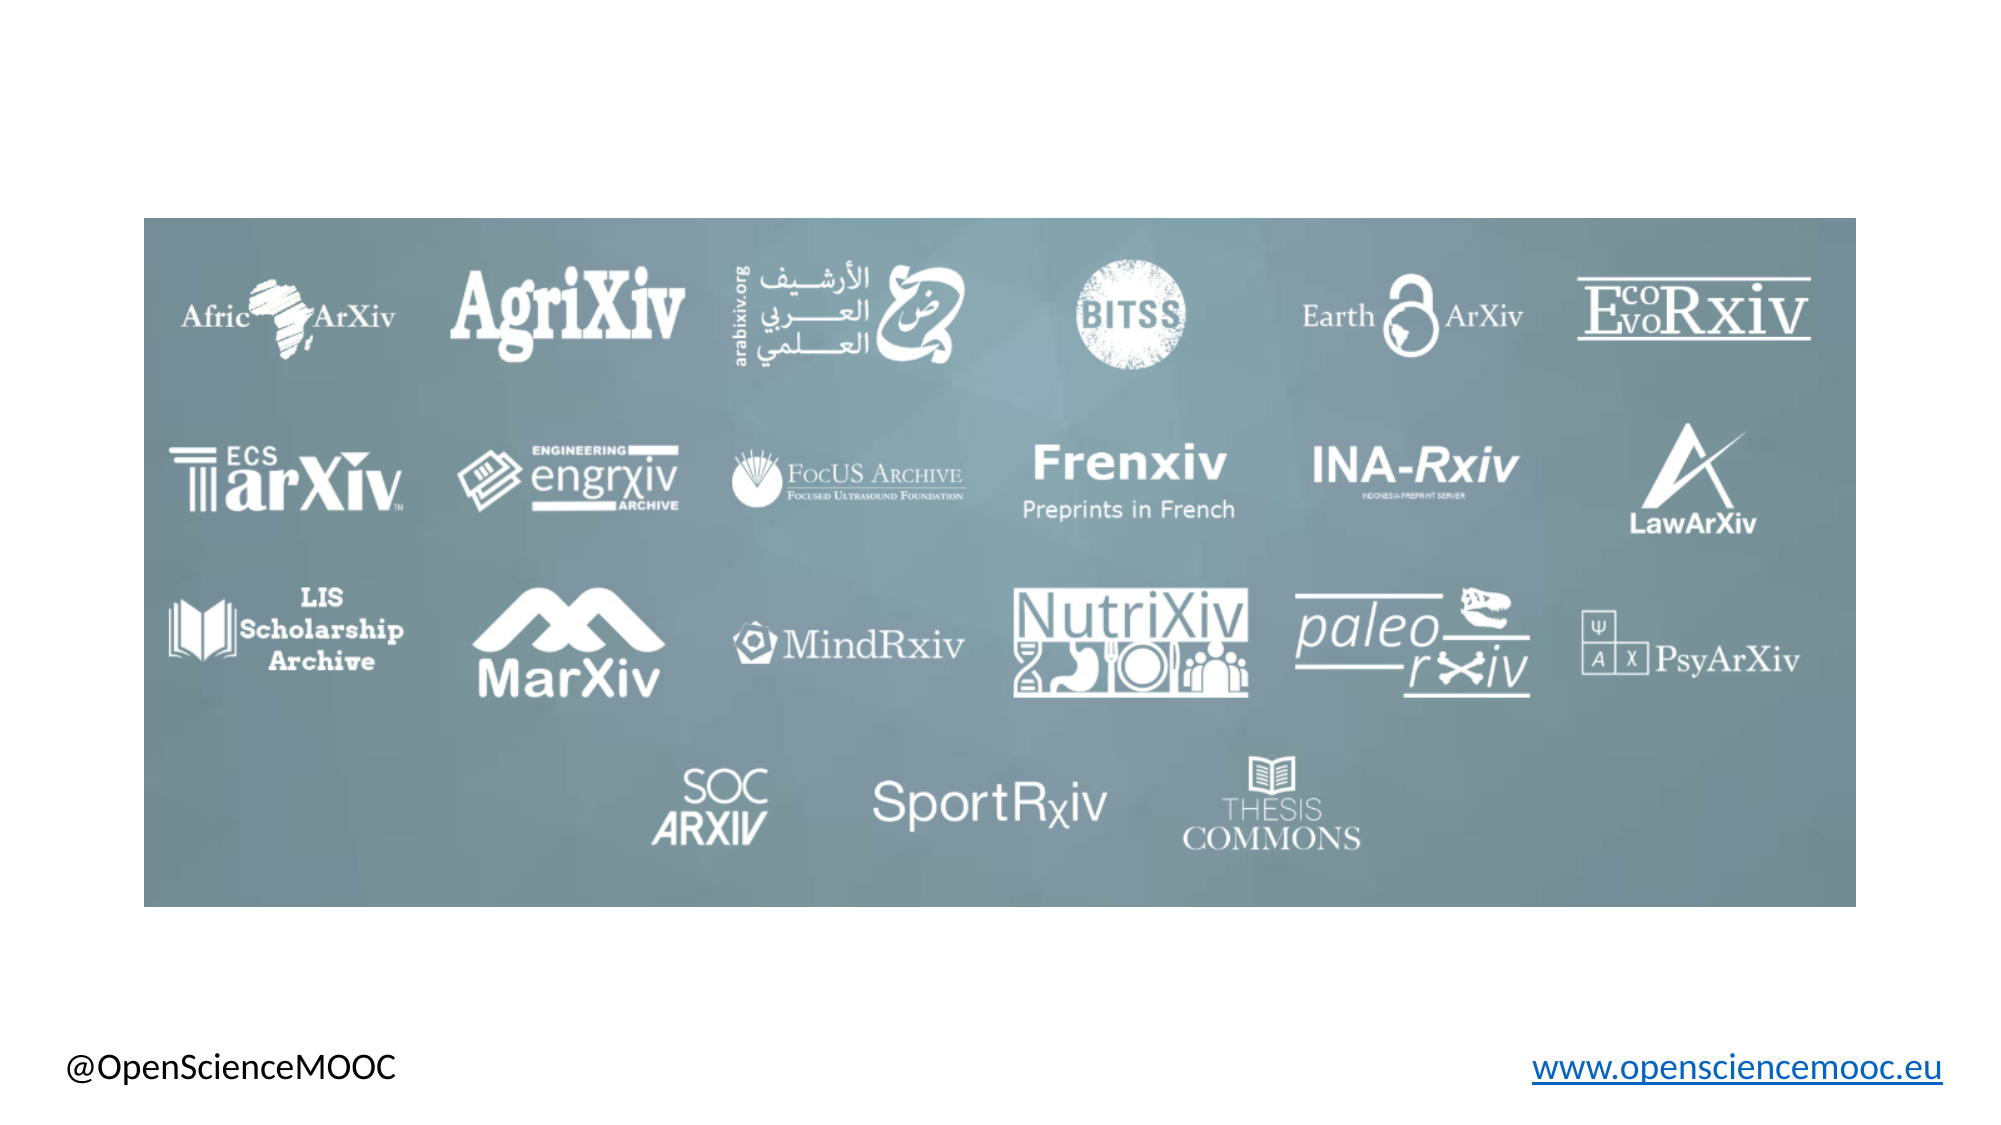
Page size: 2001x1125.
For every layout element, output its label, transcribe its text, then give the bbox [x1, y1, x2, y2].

text_box www.opensciencemooc.eu [1517, 1034, 1959, 1095]
text_box @OpenScienceMOOC [49, 1034, 412, 1095]
picture [144, 218, 1856, 907]
